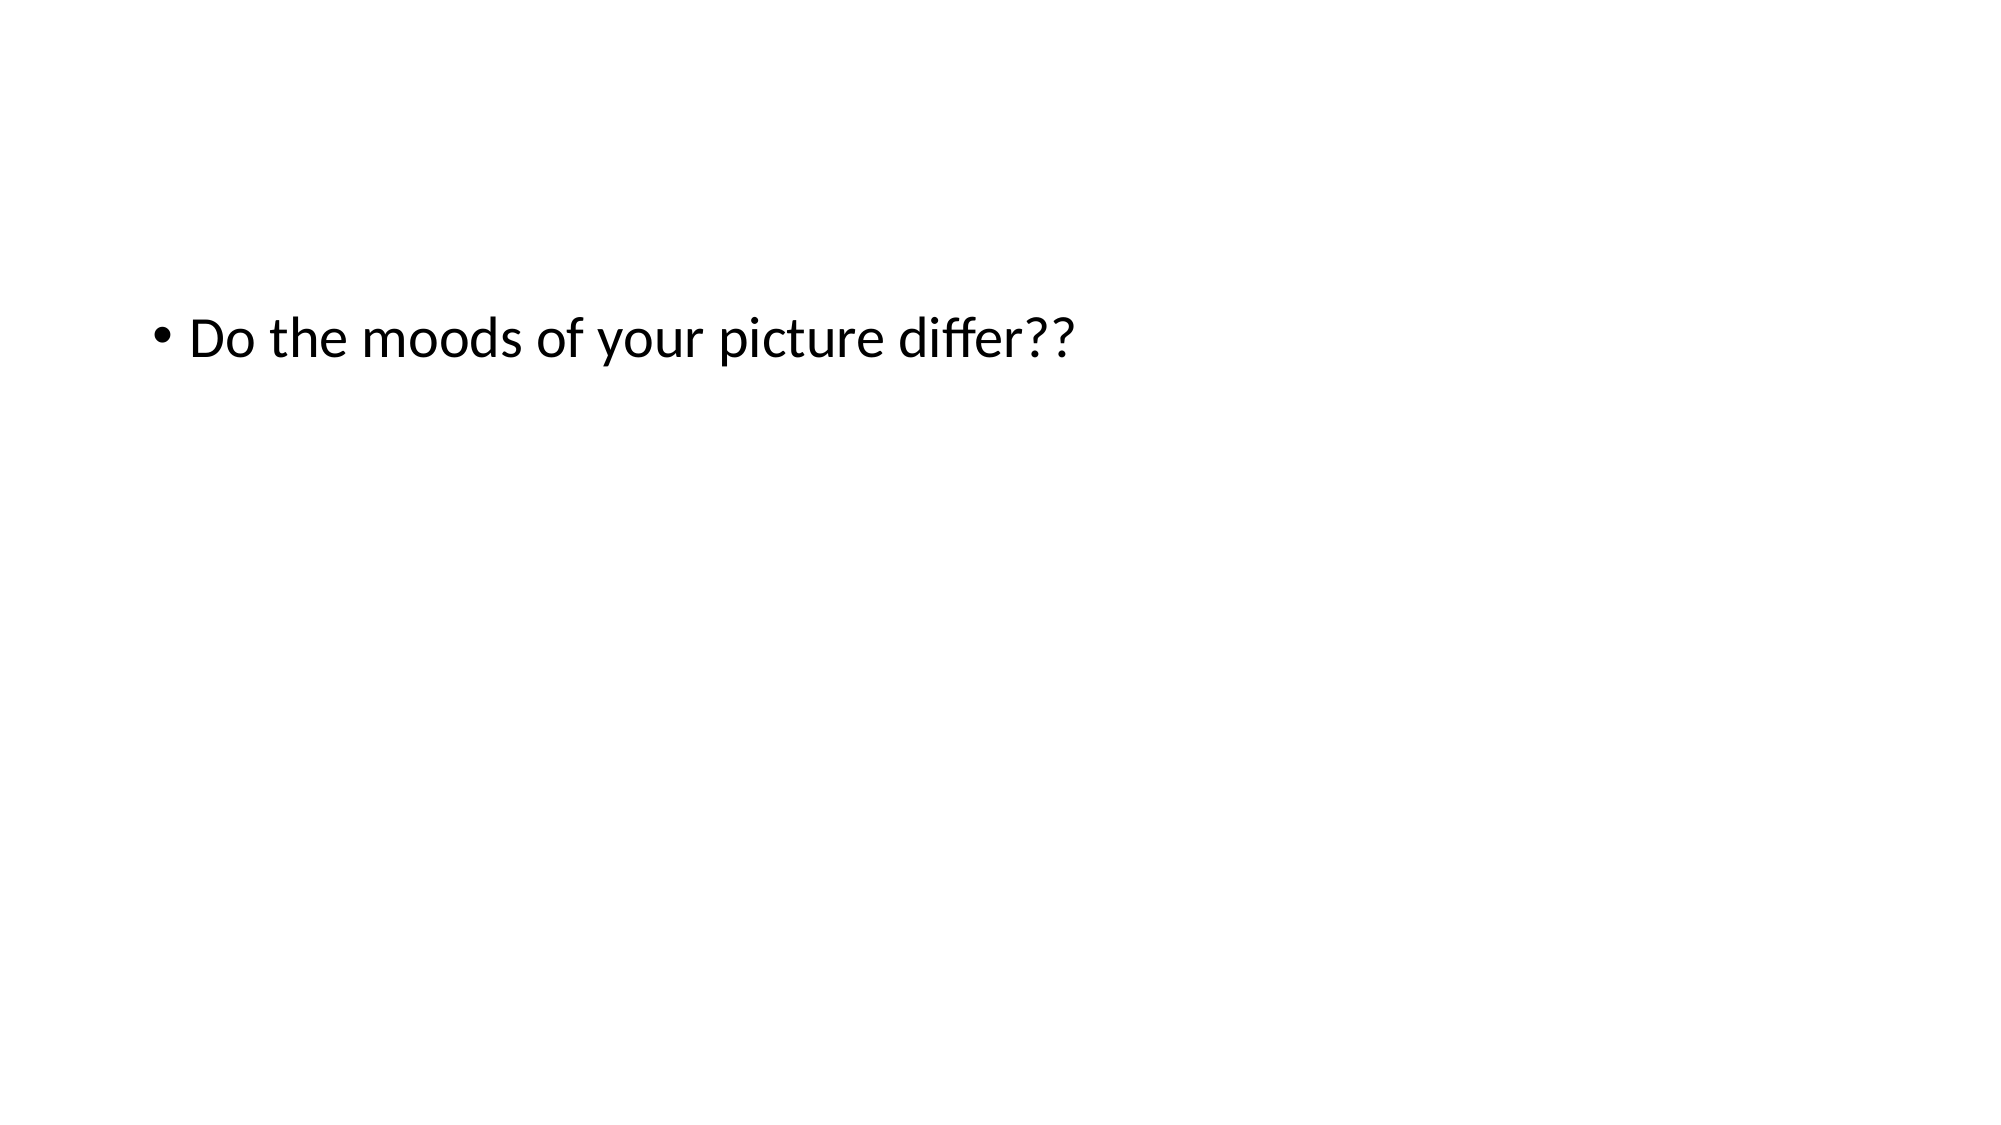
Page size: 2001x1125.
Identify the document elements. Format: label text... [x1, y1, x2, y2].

list Do the moods of your picture differ?? [137, 299, 1863, 1014]
